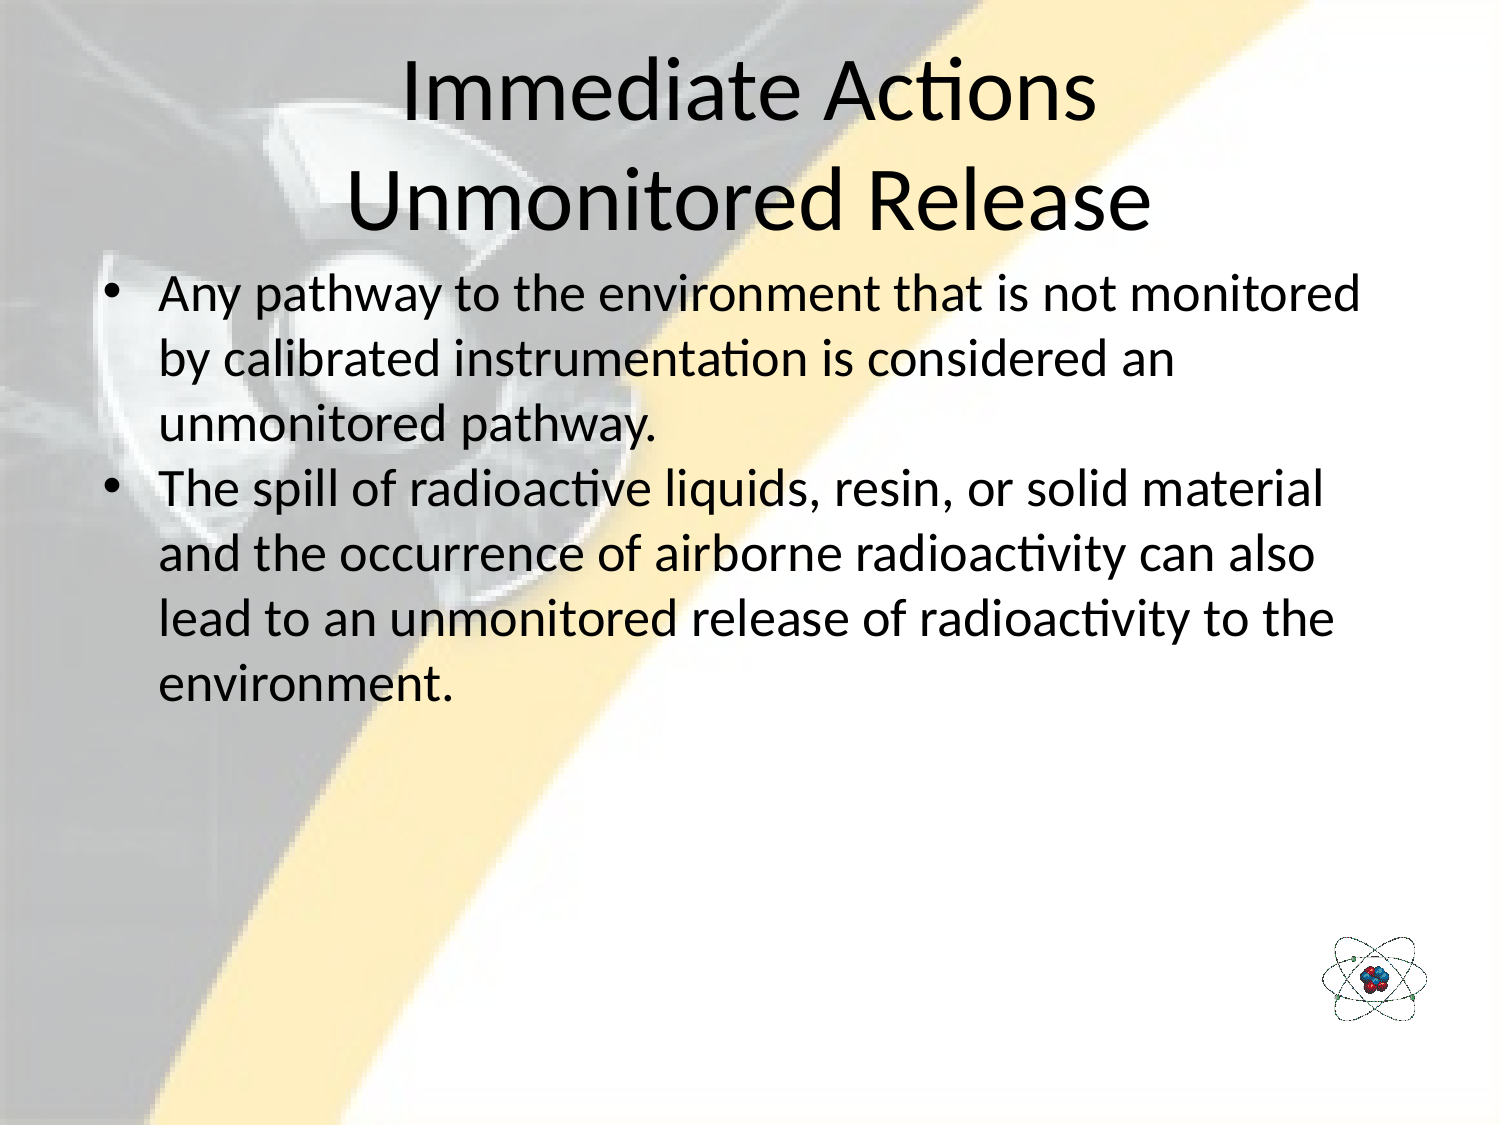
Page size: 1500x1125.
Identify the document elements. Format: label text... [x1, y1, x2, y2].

title Immediate Actions Unmonitored Release [75, 45, 1425, 233]
list Any pathway to the environment that is not monitored by calibrated instrumentation is considered an unmonitored pathway. The spill of radioactive liquids, resin, or solid material and the occurrence of airborne radioactivity can also lead to an unmonitored release of radioactivity to the environment. [87, 249, 1413, 1013]
picture [1322, 937, 1427, 1021]
